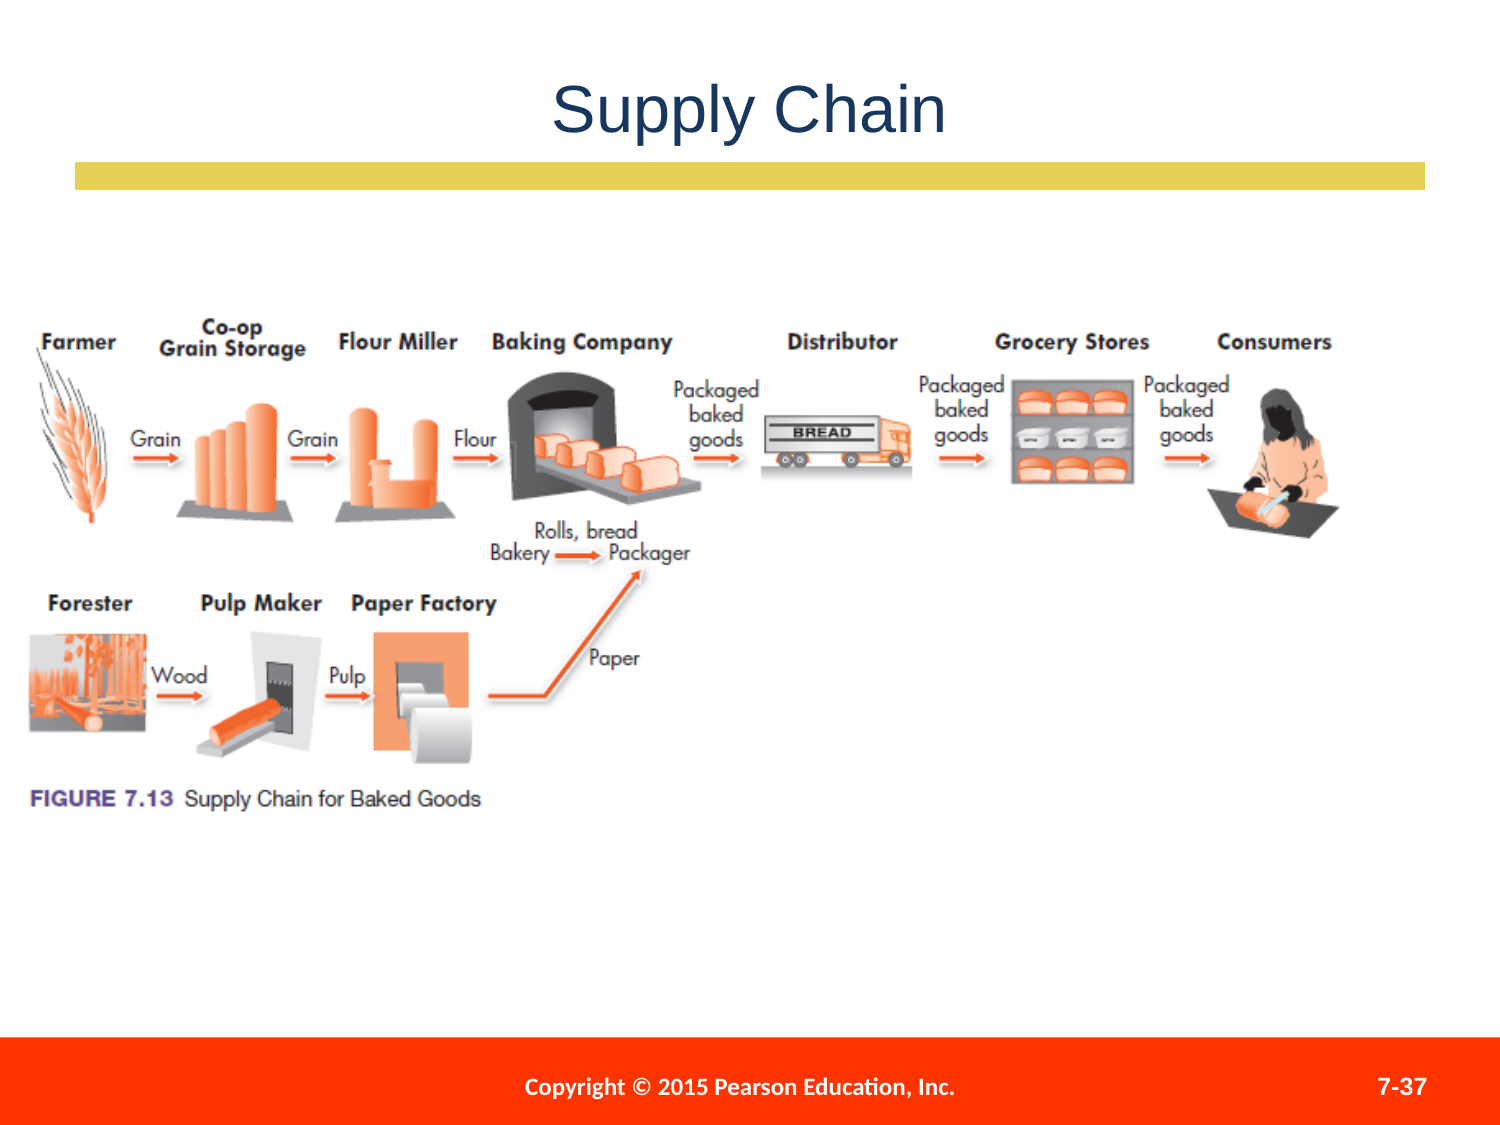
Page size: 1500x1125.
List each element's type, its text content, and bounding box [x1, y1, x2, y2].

title Supply Chain [74, 12, 1426, 201]
picture [24, 312, 1410, 838]
